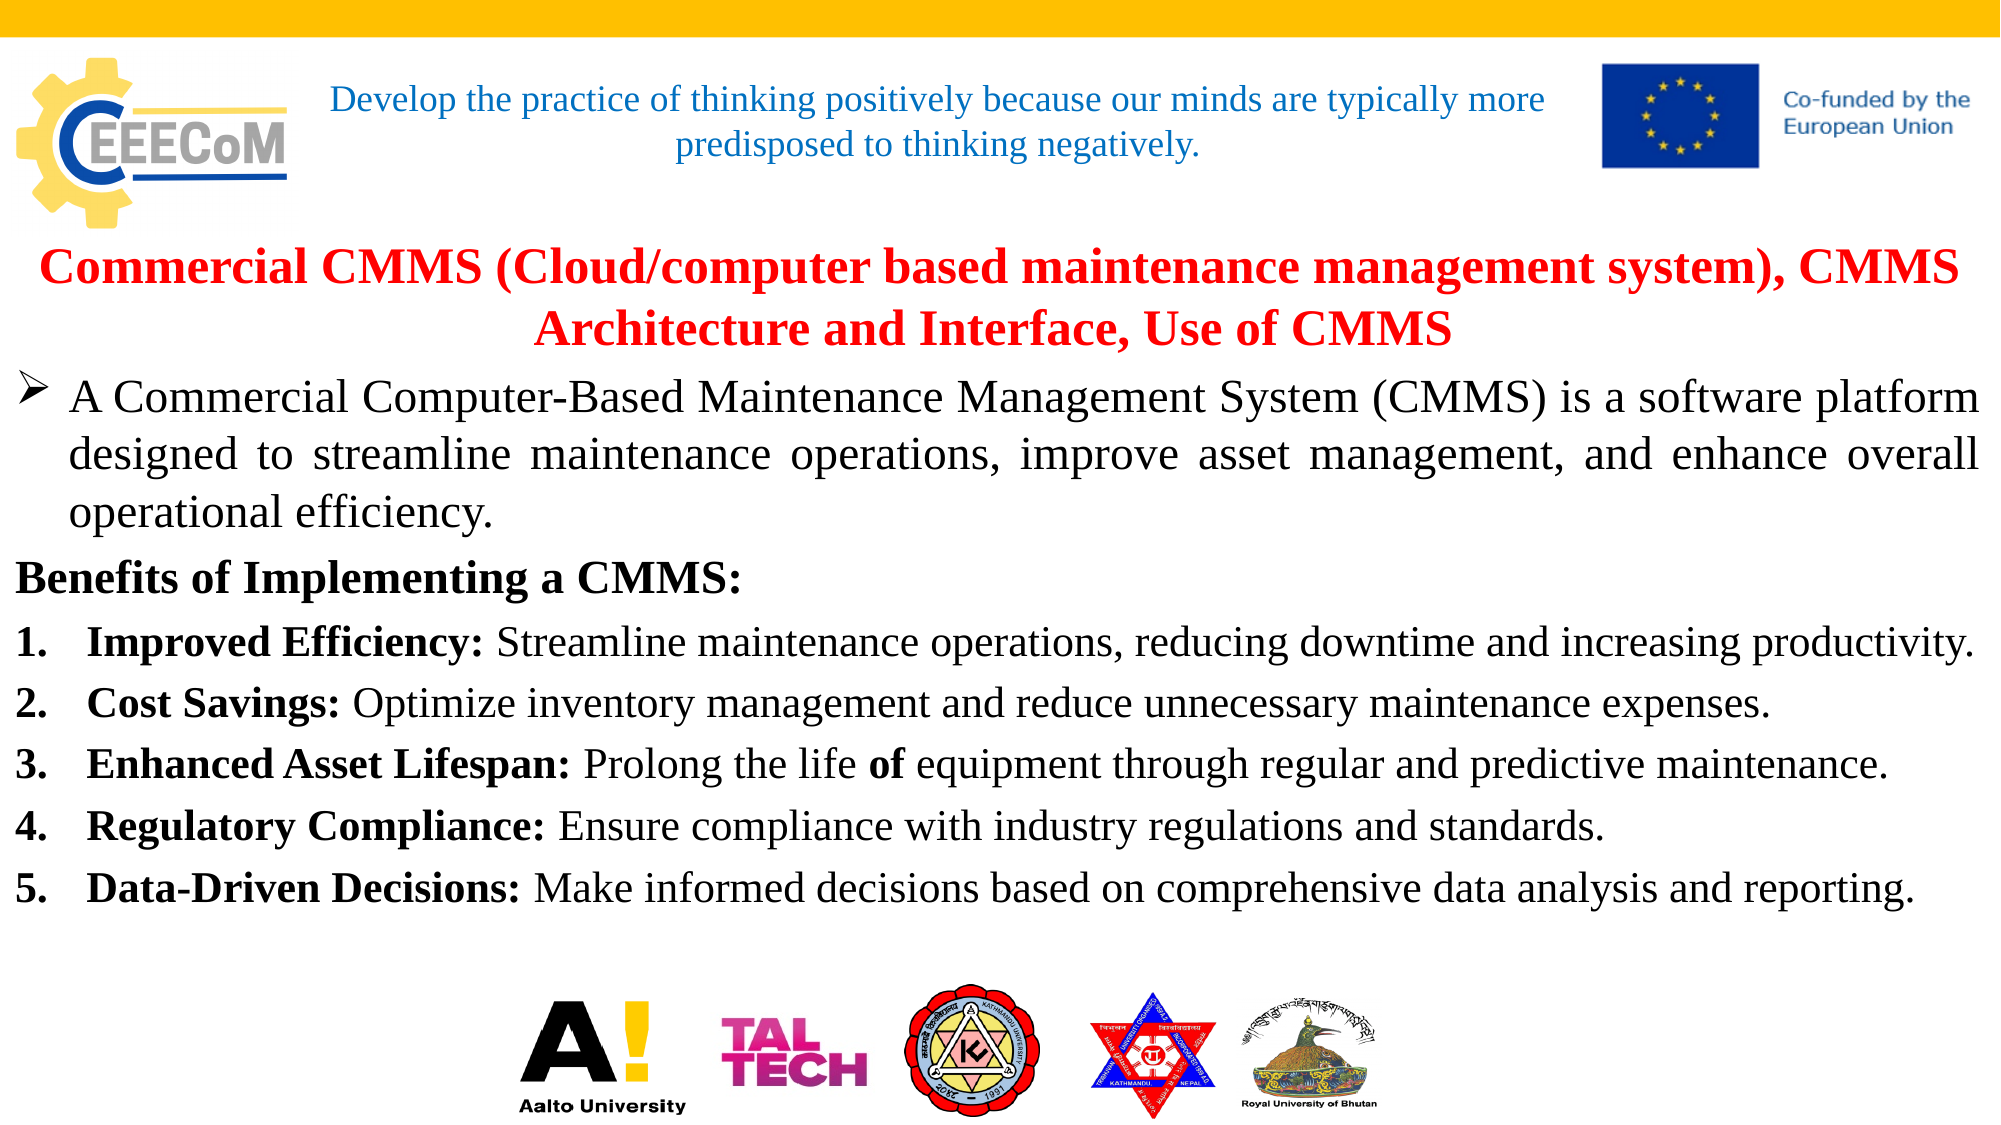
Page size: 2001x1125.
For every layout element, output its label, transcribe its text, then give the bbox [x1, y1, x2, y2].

picture [11, 50, 299, 224]
title Develop the practice of thinking positively because our minds are typically more predisposed to thinking negatively. [312, 37, 1565, 201]
picture [1595, 46, 2000, 181]
picture [512, 984, 1382, 1125]
list Commercial CMMS (Cloud/computer based maintenance management system), CMMS Architecture and Interface, Use of CMMS A Commercial Computer-Based Maintenance Management System (CMMS) is a software platform designed to streamline maintenance operations, improve asset management, and enhance overall operational efficiency. Benefits of Implementing a CMMS: Improved Efficiency: Streamline maintenance operations, reducing downtime and increasing productivity. Cost Savings: Optimize inventory management and reduce unnecessary maintenance expenses. Enhanced Asset Lifespan: Prolong the life of equipment through regular and predictive maintenance. Regulatory Compliance: Ensure compliance with industry regulations and standards. Data-Driven Decisions: Make informed decisions based on comprehensive data analysis and reporting. [0, 224, 2000, 975]
